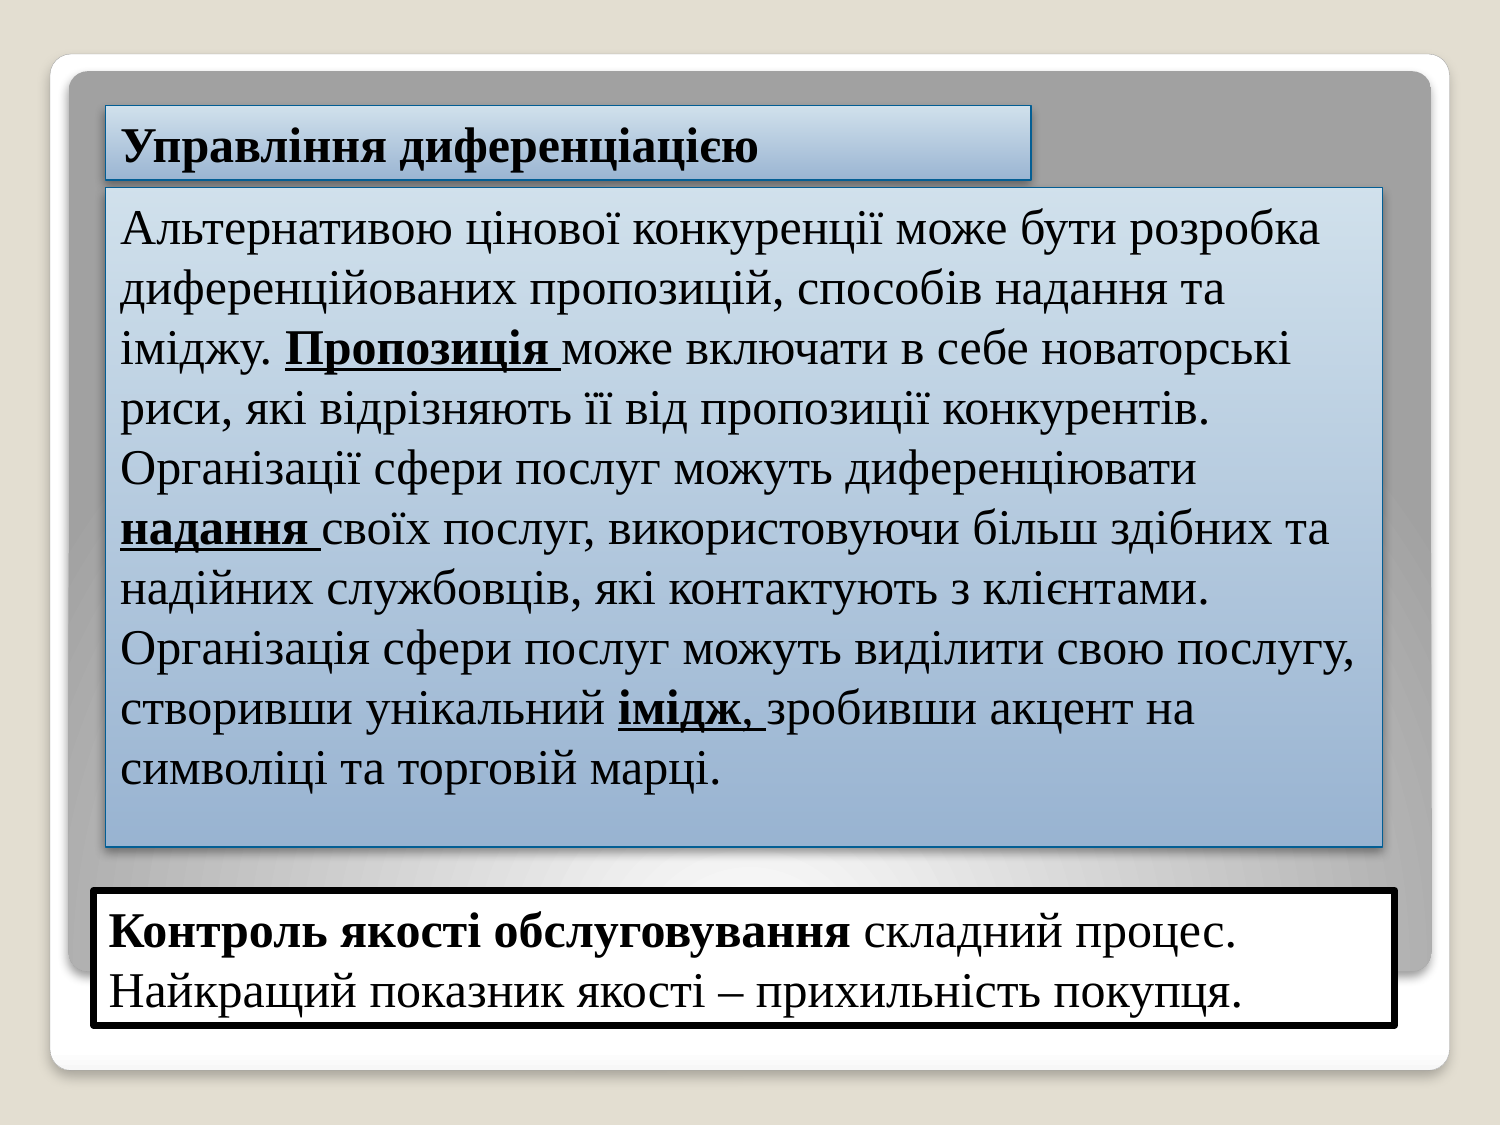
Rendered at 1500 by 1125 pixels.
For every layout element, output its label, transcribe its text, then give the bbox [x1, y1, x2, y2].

text_box Альтернативою цінової конкуренції може бути розробка диференційованих пропозицій, способів надання та іміджу. Пропозиція може включати в себе новаторські риси, які відрізняють її від пропозиції конкурентів. Організації сфери послуг можуть диференціювати надання своїх послуг, використовуючи більш здібних та надійних службовців, які контактують з клієнтами. Організація сфери послуг можуть виділити свою послугу, створивши унікальний імідж, зробивши акцент на символіці та торговій марці. [105, 187, 1383, 848]
text_box Управління диференціацією [105, 105, 1032, 181]
text_box Контроль якості обслуговування складний процес. Найкращий показник якості – прихильність покупця. [90, 887, 1398, 1029]
